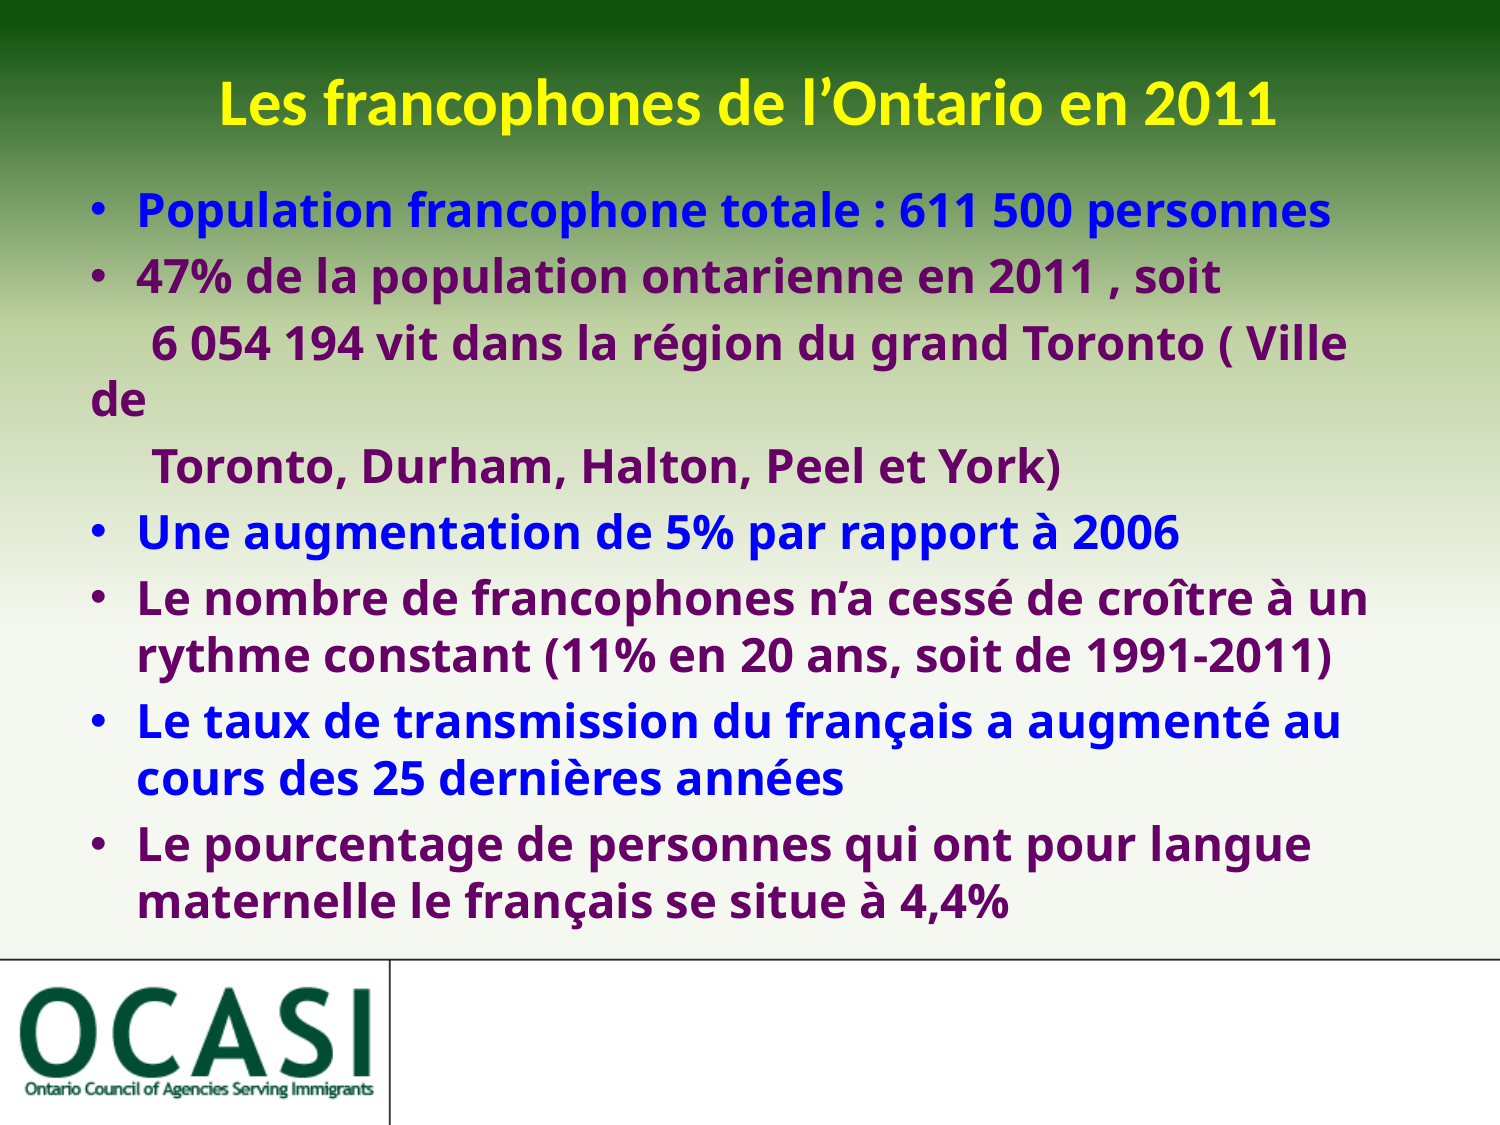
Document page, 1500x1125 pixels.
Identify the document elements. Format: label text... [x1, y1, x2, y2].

picture [0, 0, 1500, 1125]
title Les francophones de l’Ontario en 2011 [75, 45, 1425, 172]
list Population francophone totale : 611 500 personnes 47% de la population ontarienne en 2011 , soit 6 054 194 vit dans la région du grand Toronto ( Ville de Toronto, Durham, Halton, Peel et York) Une augmentation de 5% par rapport à 2006 Le nombre de francophones n’a cessé de croître à un rythme constant (11% en 20 ans, soit de 1991-2011) Le taux de transmission du français a augmenté au cours des 25 dernières années Le pourcentage de personnes qui ont pour langue maternelle le français se situe à 4,4% [75, 172, 1425, 953]
